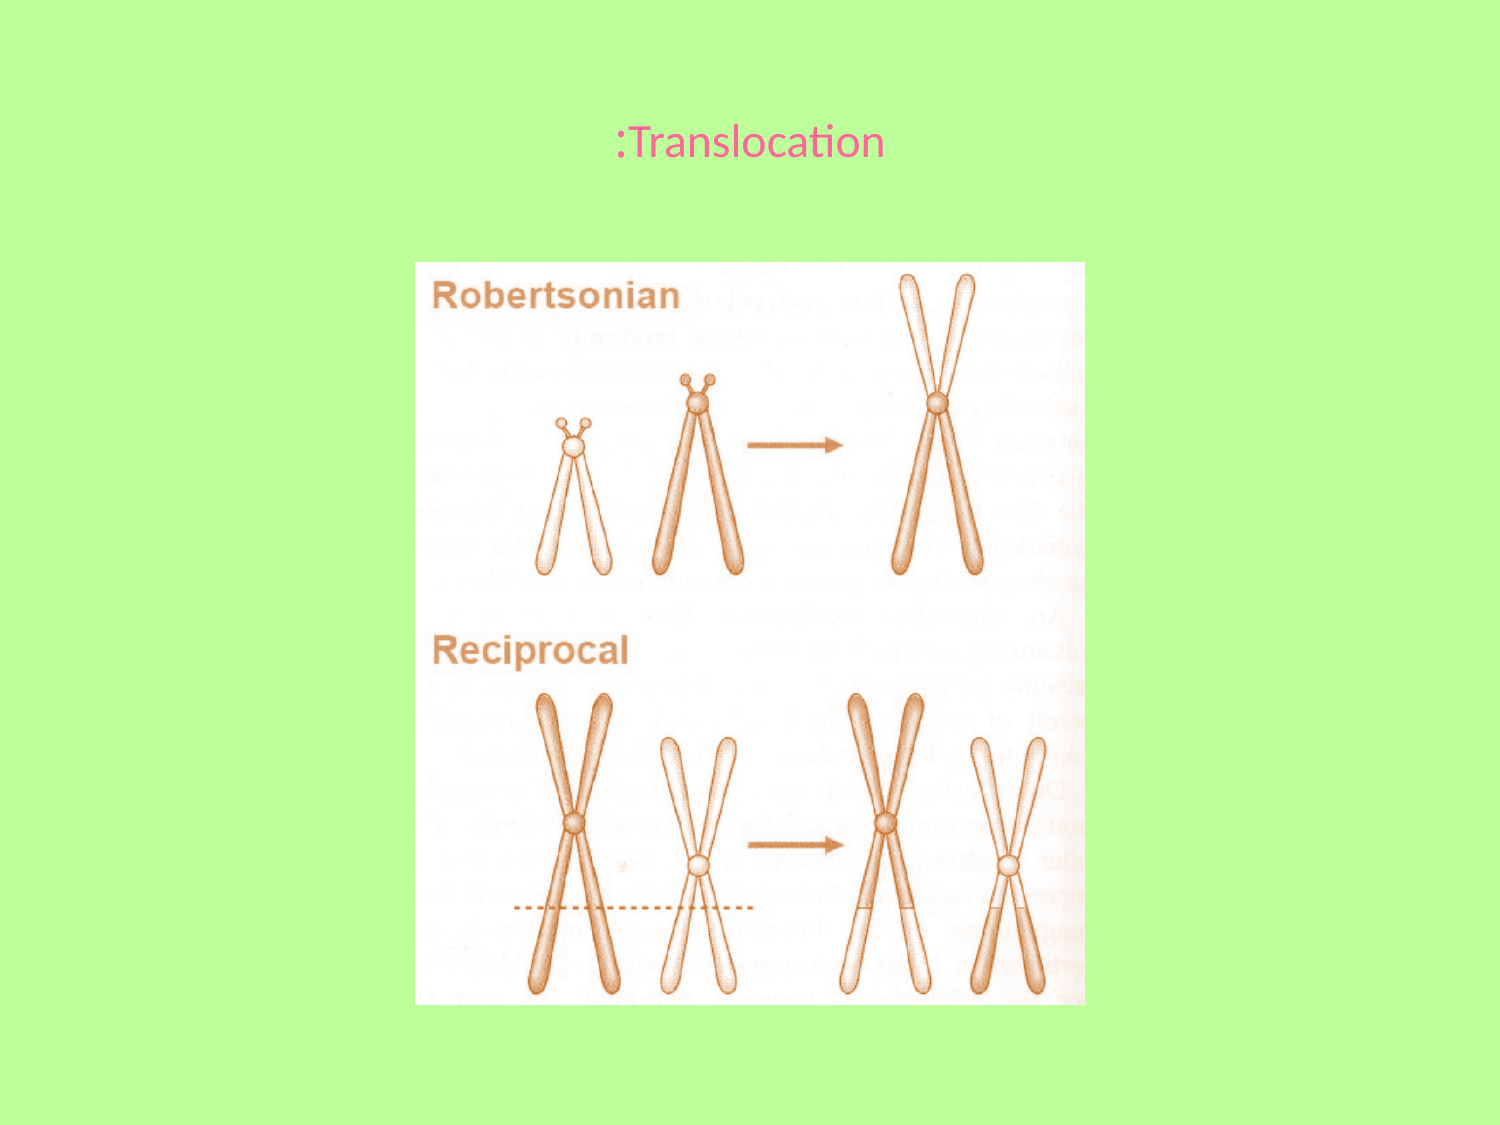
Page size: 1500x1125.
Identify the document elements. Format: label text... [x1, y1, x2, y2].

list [415, 262, 1085, 1006]
title Translocation: [75, 45, 1425, 233]
